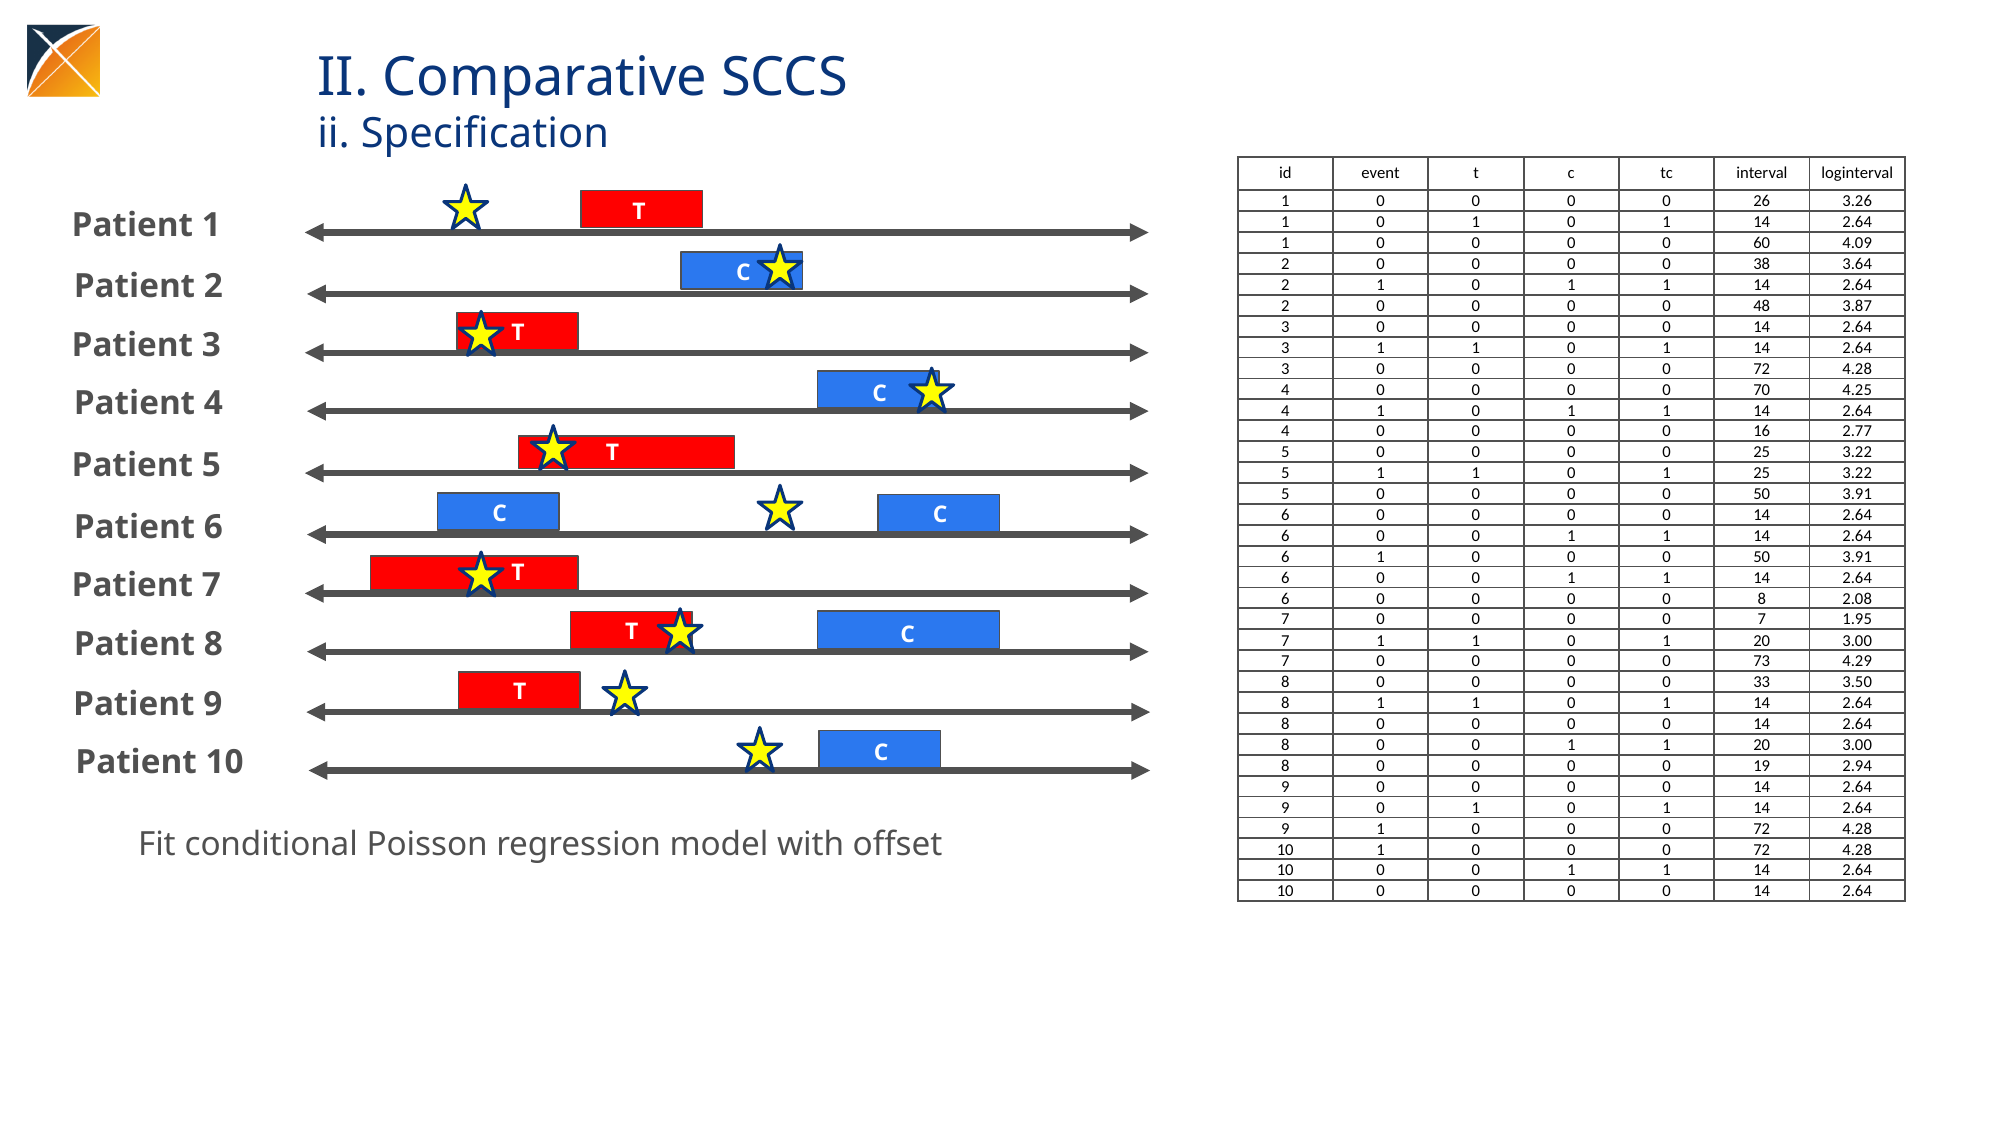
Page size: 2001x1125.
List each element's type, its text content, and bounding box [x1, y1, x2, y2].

table_cell 0 [1525, 421, 1618, 440]
text_box Patient 1 [56, 195, 287, 250]
table_cell 0 [1620, 191, 1713, 210]
table_cell 60 [1715, 233, 1809, 252]
table_cell 0 [1429, 296, 1523, 315]
table_cell 14 [1715, 881, 1809, 900]
text_box [644, 435, 735, 469]
table_cell 1 [1429, 338, 1523, 357]
table_cell 0 [1525, 797, 1618, 817]
table_cell 0 [1334, 484, 1427, 503]
table_cell 0 [1525, 651, 1618, 670]
table_cell 0 [1525, 609, 1618, 628]
text_box [916, 730, 941, 767]
table_cell 0 [1429, 672, 1523, 691]
table_cell 0 [1525, 693, 1618, 712]
table_cell 3.00 [1810, 630, 1904, 649]
table_header event [1334, 158, 1427, 189]
table_cell 3.22 [1810, 442, 1904, 461]
table_cell 20 [1715, 630, 1809, 649]
table_cell 0 [1334, 442, 1427, 461]
table_cell 0 [1525, 756, 1618, 775]
table_cell 9 [1239, 777, 1332, 796]
table_cell 3.91 [1810, 484, 1904, 503]
text_box [671, 190, 703, 228]
table_cell 1 [1525, 567, 1618, 587]
table_cell 4 [1239, 421, 1332, 440]
text_box C [456, 491, 543, 534]
text_box [819, 730, 847, 767]
text_box Patient 7 [56, 556, 287, 611]
table_cell 1 [1334, 630, 1427, 649]
table_cell 2.77 [1810, 421, 1904, 440]
table_cell 1 [1525, 400, 1618, 419]
table_cell 0 [1525, 484, 1618, 503]
table_cell 0 [1429, 526, 1523, 545]
table_cell 0 [1429, 818, 1523, 837]
table_cell 0 [1429, 609, 1523, 628]
text_box [817, 370, 930, 408]
table_header t [1429, 158, 1523, 189]
table_cell 4.25 [1810, 379, 1904, 398]
table_cell 4.29 [1810, 651, 1904, 670]
table_cell 8 [1239, 714, 1332, 733]
table_cell 38 [1715, 254, 1809, 273]
table_cell 1 [1239, 233, 1332, 252]
text_box [984, 494, 1000, 532]
table_cell 0 [1525, 212, 1618, 231]
table_cell 0 [1525, 442, 1618, 461]
table_cell 0 [1429, 839, 1523, 858]
table_cell 1 [1429, 463, 1523, 482]
table_cell 0 [1525, 588, 1618, 607]
table_cell 0 [1429, 505, 1523, 524]
table_cell 7 [1239, 630, 1332, 649]
table_cell 2 [1239, 296, 1332, 315]
table_cell 10 [1239, 860, 1332, 879]
table_cell 0 [1429, 484, 1523, 503]
text_box [370, 556, 479, 590]
table_cell 14 [1715, 400, 1809, 419]
table_cell 0 [1620, 609, 1713, 628]
table_cell 0 [1334, 651, 1427, 670]
text_box [570, 611, 601, 649]
table_cell 0 [1334, 505, 1427, 524]
table_cell 0 [1334, 296, 1427, 315]
table_cell 14 [1715, 693, 1809, 712]
table_cell 9 [1239, 797, 1332, 817]
table_cell 14 [1715, 714, 1809, 733]
table_cell 0 [1334, 233, 1427, 252]
table_cell 1 [1620, 526, 1713, 545]
table_cell 0 [1334, 777, 1427, 796]
table_cell 0 [1525, 317, 1618, 336]
table_cell 14 [1715, 338, 1809, 357]
table_cell 7 [1715, 609, 1809, 628]
table_cell 0 [1429, 651, 1523, 670]
text_box [878, 494, 896, 532]
text_box [549, 312, 579, 350]
table_cell 0 [1620, 421, 1713, 440]
table_cell 1 [1620, 275, 1713, 294]
table_cell 1 [1620, 400, 1713, 419]
text_box [557, 435, 581, 469]
table_cell 0 [1429, 317, 1523, 336]
table_cell 0 [1334, 526, 1427, 545]
table_cell 14 [1715, 777, 1809, 796]
table_cell 1 [1429, 693, 1523, 712]
table_cell 2.64 [1810, 860, 1904, 879]
table_cell 1 [1525, 735, 1618, 754]
table_cell 0 [1525, 254, 1618, 273]
table_cell 1 [1334, 547, 1427, 566]
table_cell 1 [1525, 526, 1618, 545]
table_cell 0 [1620, 839, 1713, 858]
table_cell 0 [1525, 358, 1618, 378]
table_cell 1 [1239, 212, 1332, 231]
table_cell 0 [1620, 651, 1713, 670]
table_cell 1 [1239, 191, 1332, 210]
table_cell 0 [1620, 777, 1713, 796]
table_cell 0 [1620, 881, 1713, 900]
table_cell 1 [1620, 860, 1713, 879]
text_box C [699, 250, 787, 293]
table_cell 14 [1715, 567, 1809, 587]
text_box [737, 727, 782, 770]
text_box II. Comparative SCCS ii. Specification [317, 41, 1683, 177]
text_box [909, 368, 954, 411]
text_box [787, 252, 803, 290]
text_box [658, 608, 703, 651]
table_cell 0 [1525, 818, 1618, 837]
table_cell 0 [1334, 860, 1427, 879]
table_cell 4 [1239, 400, 1332, 419]
table_cell 1 [1429, 212, 1523, 231]
table_cell 14 [1715, 505, 1809, 524]
table_cell 0 [1525, 777, 1618, 796]
table_cell 0 [1620, 442, 1713, 461]
table_cell 1 [1620, 212, 1713, 231]
table_cell 14 [1715, 317, 1809, 336]
table_cell 2.64 [1810, 777, 1904, 796]
text_box T [601, 608, 662, 651]
table_cell 10 [1239, 881, 1332, 900]
table_cell 0 [1620, 505, 1713, 524]
text_box [531, 425, 576, 470]
text_box [458, 671, 489, 709]
text_box [682, 611, 692, 625]
table_cell 8 [1239, 756, 1332, 775]
table_cell 2.94 [1810, 756, 1904, 775]
table_cell 2.64 [1810, 881, 1904, 900]
table_cell 1 [1334, 400, 1427, 419]
table_cell 0 [1620, 547, 1713, 566]
table_cell 3.22 [1810, 463, 1904, 482]
table_cell 3.50 [1810, 672, 1904, 691]
table_cell 0 [1620, 672, 1713, 691]
text_box Patient 3 [56, 315, 287, 371]
text_box [925, 403, 938, 408]
table_cell 0 [1620, 296, 1713, 315]
table_cell 2.64 [1810, 317, 1904, 336]
table_cell 4 [1239, 379, 1332, 398]
table_cell 0 [1334, 379, 1427, 398]
table_cell 0 [1525, 191, 1618, 210]
table_cell 33 [1715, 672, 1809, 691]
table_cell 2.64 [1810, 693, 1904, 712]
table_cell 25 [1715, 442, 1809, 461]
table_cell 5 [1239, 442, 1332, 461]
table_cell 0 [1525, 505, 1618, 524]
text_box C [847, 730, 916, 767]
text_box C [873, 611, 942, 649]
text_box T [487, 550, 549, 590]
text_box [758, 244, 802, 289]
table_cell 0 [1525, 839, 1618, 858]
table_cell 0 [1429, 275, 1523, 294]
text_box [662, 630, 671, 649]
table_cell 1 [1429, 630, 1523, 649]
table_cell 6 [1239, 547, 1332, 566]
text_box [456, 312, 480, 350]
text_box T [487, 309, 549, 350]
table_cell 0 [1429, 756, 1523, 775]
table_cell 1 [1525, 275, 1618, 294]
table_cell 1 [1334, 693, 1427, 712]
text_box Patient 2 [59, 256, 289, 312]
text_box [662, 611, 679, 625]
text_box [758, 485, 802, 530]
table_cell 3 [1239, 358, 1332, 378]
table_cell 0 [1334, 756, 1427, 775]
table_cell 0 [1334, 421, 1427, 440]
table_cell 1 [1334, 338, 1427, 357]
text_box C [896, 492, 984, 534]
table_cell 73 [1715, 651, 1809, 670]
table_cell 14 [1715, 797, 1809, 817]
table_cell 2.64 [1810, 567, 1904, 587]
table_cell 0 [1429, 547, 1523, 566]
table_cell 0 [1334, 212, 1427, 231]
table_cell 0 [1429, 254, 1523, 273]
table_cell 48 [1715, 296, 1809, 315]
table_header interval [1715, 158, 1809, 189]
text_box [459, 552, 504, 593]
table_header loginterval [1810, 158, 1904, 189]
table_cell 50 [1715, 547, 1809, 566]
table_cell 1 [1620, 567, 1713, 587]
table_cell 3.91 [1810, 547, 1904, 566]
table_cell 6 [1239, 526, 1332, 545]
table_cell 1 [1620, 338, 1713, 357]
table_cell 0 [1620, 756, 1713, 775]
table_cell 0 [1429, 233, 1523, 252]
table_cell 4.28 [1810, 839, 1904, 858]
text_box [483, 556, 487, 567]
table_cell 0 [1334, 588, 1427, 607]
table_cell 6 [1239, 505, 1332, 524]
table_cell 1 [1334, 275, 1427, 294]
table_cell 72 [1715, 839, 1809, 858]
table_cell 0 [1429, 400, 1523, 419]
table_cell 0 [1429, 567, 1523, 587]
table_cell 2.64 [1810, 212, 1904, 231]
table_cell 3.64 [1810, 254, 1904, 273]
text_box [543, 492, 559, 530]
table_cell 0 [1620, 358, 1713, 378]
text_box [681, 252, 699, 290]
table_cell 8 [1239, 693, 1332, 712]
table_cell 0 [1334, 254, 1427, 273]
table_header tc [1620, 158, 1713, 189]
table_cell 0 [1525, 233, 1618, 252]
text_box Patient 10 [60, 733, 290, 788]
table_cell 1 [1620, 693, 1713, 712]
text_box Patient 5 [56, 435, 287, 491]
table_cell 0 [1429, 714, 1523, 733]
table_cell 0 [1525, 714, 1618, 733]
table_cell 0 [1429, 442, 1523, 461]
table_cell 0 [1620, 254, 1713, 273]
table_cell 16 [1715, 421, 1809, 440]
text_box C [845, 371, 914, 408]
table_cell 0 [1620, 484, 1713, 503]
text_box [476, 346, 486, 350]
table_cell 2.64 [1810, 714, 1904, 733]
table_cell 1 [1525, 860, 1618, 879]
text_box [437, 492, 456, 530]
table_cell 0 [1525, 338, 1618, 357]
table_cell 1 [1620, 630, 1713, 649]
table_cell 2.64 [1810, 275, 1904, 294]
text_box [581, 190, 607, 228]
table_cell 3.87 [1810, 296, 1904, 315]
text_box Patient 8 [59, 614, 289, 670]
table_cell 3.00 [1810, 735, 1904, 754]
table_cell 0 [1334, 567, 1427, 587]
table_cell 4.28 [1810, 358, 1904, 378]
table_cell 1 [1334, 818, 1427, 837]
table_header id [1239, 158, 1332, 189]
table_cell 14 [1715, 275, 1809, 294]
table_cell 5 [1239, 484, 1332, 503]
table_cell 8 [1239, 735, 1332, 754]
table_cell 7 [1239, 651, 1332, 670]
table_cell 72 [1715, 818, 1809, 837]
table_cell 0 [1525, 463, 1618, 482]
table_cell 72 [1715, 358, 1809, 378]
text_box Patient 6 [59, 497, 289, 552]
table_cell 2.64 [1810, 505, 1904, 524]
picture [27, 24, 100, 97]
table_cell 7 [1239, 609, 1332, 628]
text_box Patient 9 [58, 674, 288, 730]
table_cell 1 [1620, 463, 1713, 482]
table_cell 19 [1715, 756, 1809, 775]
table_cell 0 [1620, 233, 1713, 252]
table_cell 14 [1715, 212, 1809, 231]
table_cell 0 [1429, 777, 1523, 796]
table_cell 8 [1239, 672, 1332, 691]
table_cell 14 [1715, 526, 1809, 545]
text_box T [607, 189, 671, 232]
table_cell 4.09 [1810, 233, 1904, 252]
text_box [673, 643, 687, 649]
text_box [550, 671, 580, 709]
text_box T [581, 430, 644, 472]
text_box T [489, 669, 550, 709]
table_cell 0 [1620, 714, 1713, 733]
table_cell 0 [1620, 818, 1713, 837]
table_cell 2.64 [1810, 526, 1904, 545]
table_cell 0 [1334, 735, 1427, 754]
text_box [817, 610, 1000, 649]
table_cell 25 [1715, 463, 1809, 482]
table_cell 1.95 [1810, 609, 1904, 628]
table_header c [1525, 158, 1618, 189]
table_cell 0 [1334, 358, 1427, 378]
table_cell 0 [1620, 588, 1713, 607]
table_cell 0 [1429, 860, 1523, 879]
table_cell 0 [1334, 609, 1427, 628]
table_cell 10 [1239, 839, 1332, 858]
table_cell 0 [1334, 797, 1427, 817]
table_cell 3.26 [1810, 191, 1904, 210]
table_cell 0 [1525, 547, 1618, 566]
table_cell 2 [1239, 254, 1332, 273]
table_cell 2.64 [1810, 338, 1904, 357]
text_box [549, 556, 579, 590]
table_cell 0 [1334, 881, 1427, 900]
table_cell 3 [1239, 338, 1332, 357]
table_cell 0 [1525, 881, 1618, 900]
table_cell 0 [1334, 317, 1427, 336]
table_cell 0 [1429, 588, 1523, 607]
table_cell 2.08 [1810, 588, 1904, 607]
table_cell 0 [1429, 191, 1523, 210]
table_cell 0 [1620, 379, 1713, 398]
text_box [443, 184, 488, 229]
table_cell 1 [1620, 735, 1713, 754]
table_cell 4.28 [1810, 818, 1904, 837]
table_cell 0 [1525, 296, 1618, 315]
table_cell 0 [1429, 421, 1523, 440]
table_cell 50 [1715, 484, 1809, 503]
table_cell 0 [1334, 714, 1427, 733]
table_cell 0 [1429, 735, 1523, 754]
table_cell 0 [1525, 379, 1618, 398]
table_cell 2.64 [1810, 400, 1904, 419]
text_box [459, 311, 504, 352]
table_cell 3 [1239, 317, 1332, 336]
text_box [482, 312, 487, 327]
table_cell 0 [1429, 379, 1523, 398]
table_cell 0 [1620, 317, 1713, 336]
table_cell 1 [1334, 463, 1427, 482]
table_cell 0 [1429, 881, 1523, 900]
table_cell 0 [1334, 191, 1427, 210]
table_cell 2 [1239, 275, 1332, 294]
table_cell 5 [1239, 463, 1332, 482]
table_cell 70 [1715, 379, 1809, 398]
table_cell 0 [1525, 672, 1618, 691]
text_box [602, 670, 647, 712]
table_cell 8 [1715, 588, 1809, 607]
text_box [933, 370, 939, 384]
table_cell 0 [1334, 672, 1427, 691]
text_box Patient 4 [59, 373, 289, 429]
table_cell 1 [1429, 797, 1523, 817]
table_cell 0 [1525, 630, 1618, 649]
table_cell 6 [1239, 567, 1332, 587]
table_cell 1 [1620, 797, 1713, 817]
table_cell 1 [1334, 839, 1427, 858]
table_cell 0 [1429, 358, 1523, 378]
table_cell 9 [1239, 818, 1332, 837]
table_cell 6 [1239, 588, 1332, 607]
table_cell 14 [1715, 860, 1809, 879]
text_box [542, 460, 564, 469]
table_cell 2.64 [1810, 797, 1904, 817]
text_box [518, 435, 550, 469]
table_cell 26 [1715, 191, 1809, 210]
table_cell 20 [1715, 735, 1809, 754]
